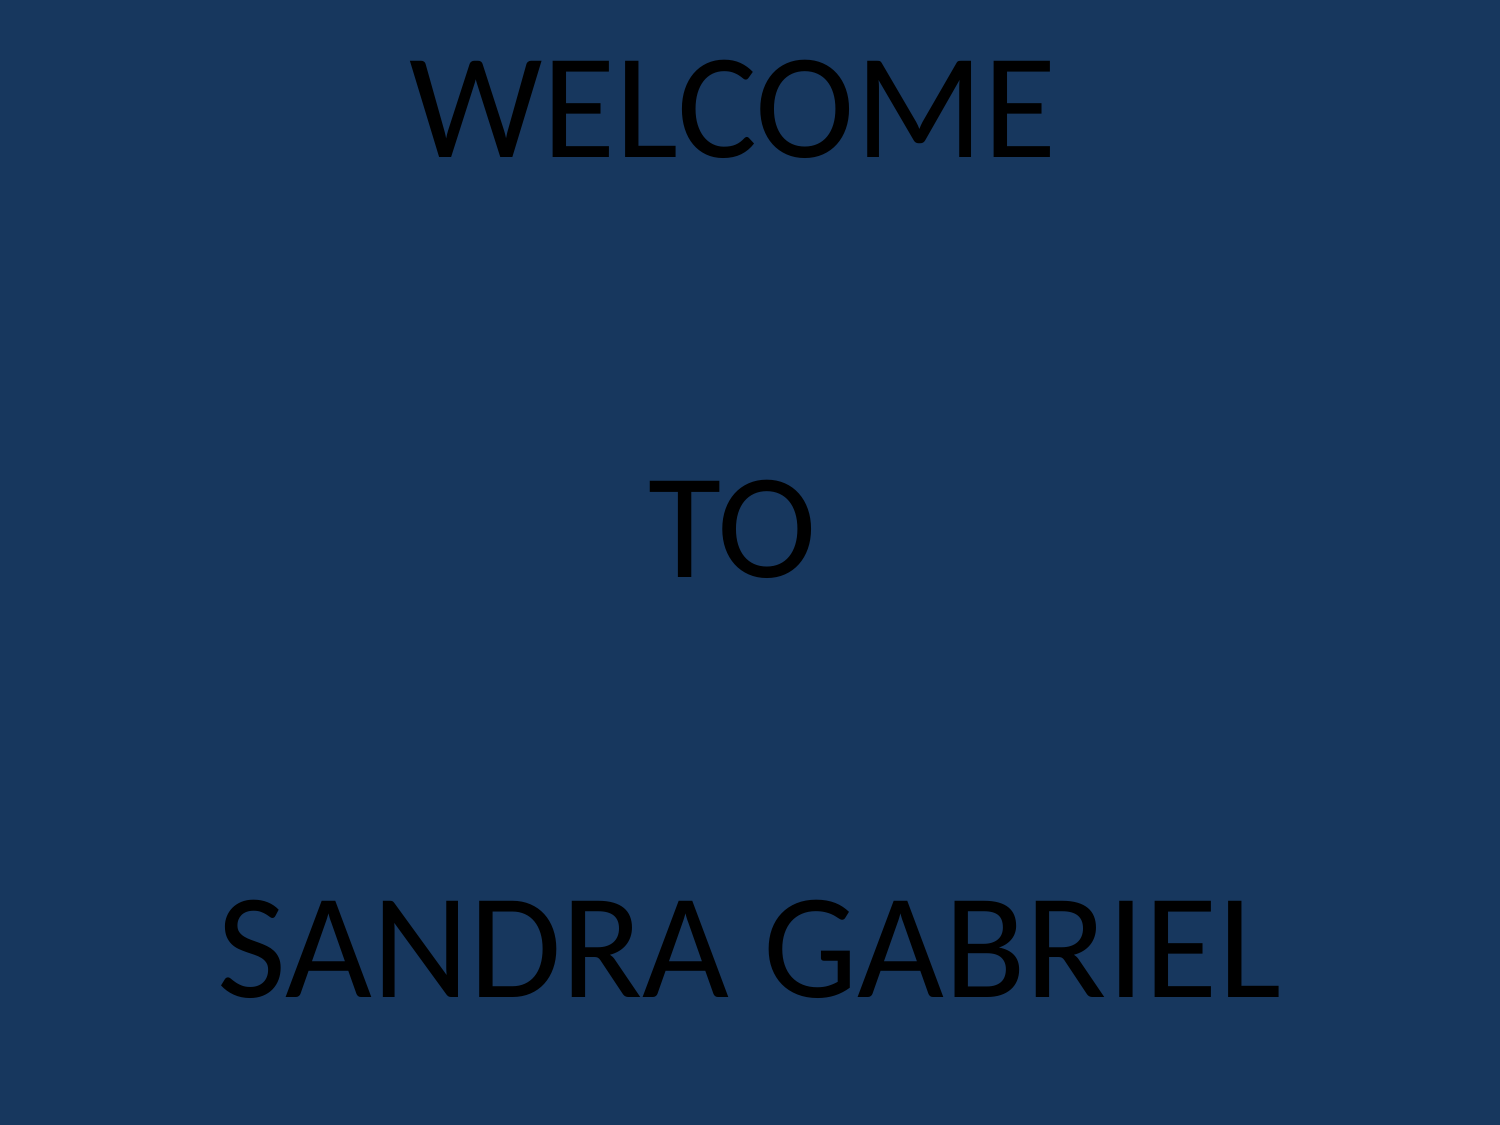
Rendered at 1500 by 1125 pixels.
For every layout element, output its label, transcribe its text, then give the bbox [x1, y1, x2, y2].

list WELCOME TO SANDRA GABRIEL [0, 0, 1500, 1125]
